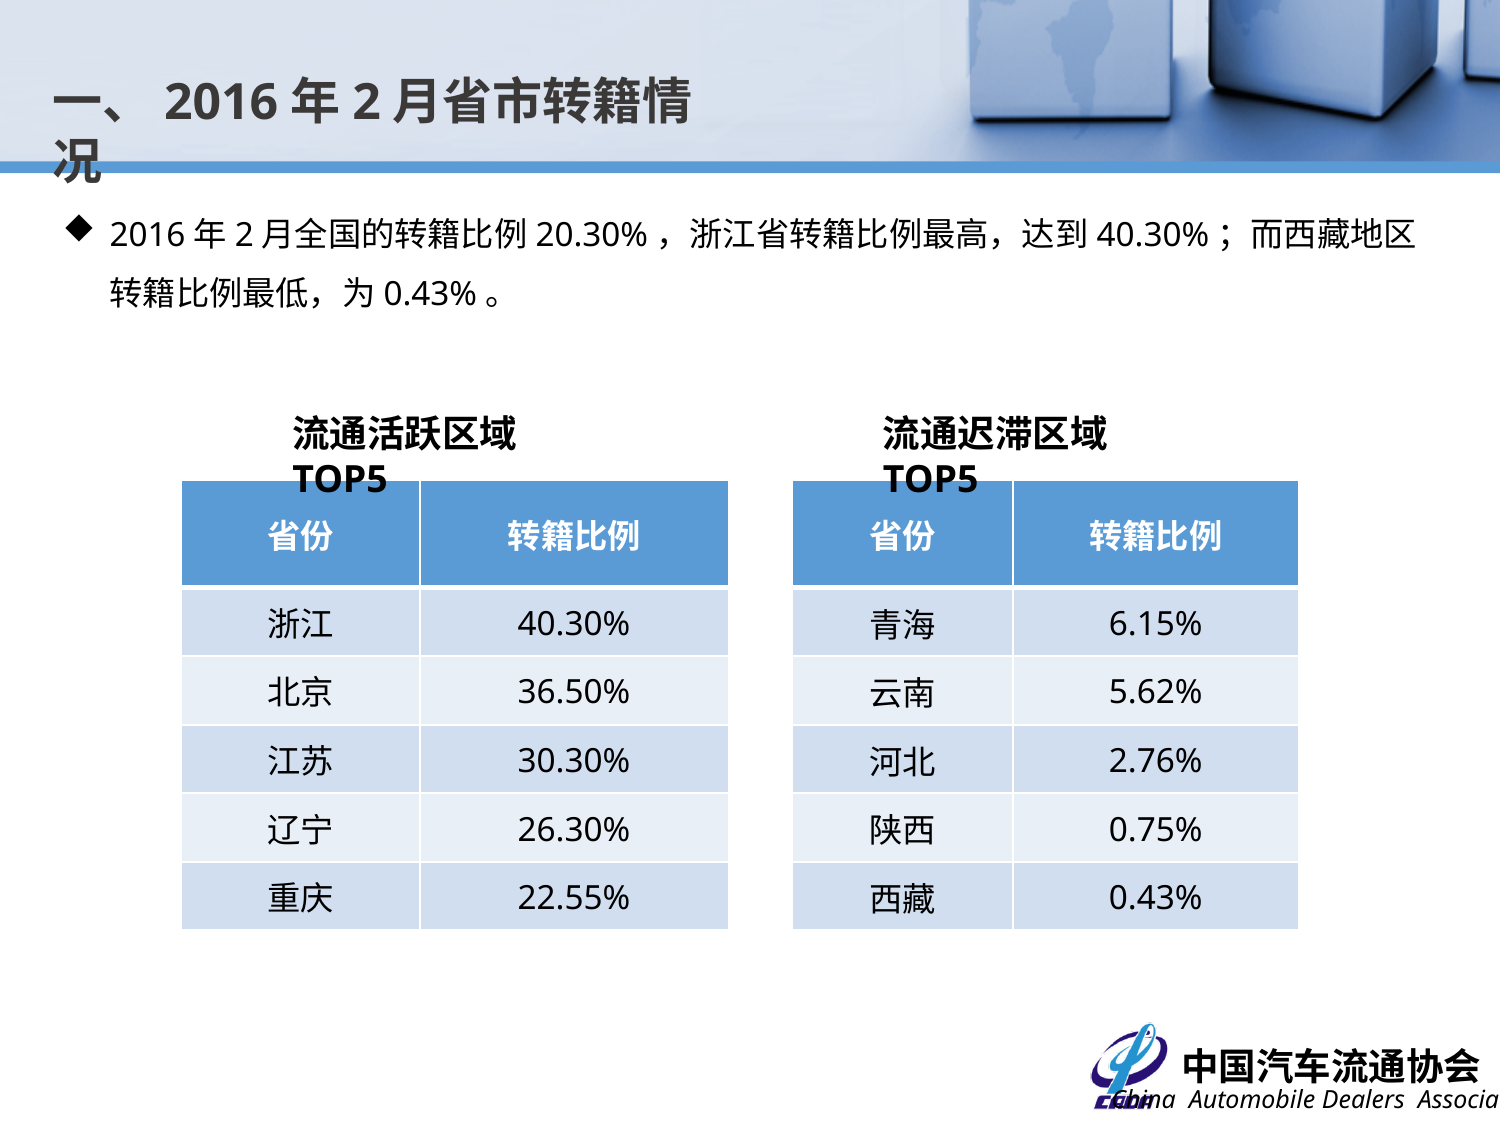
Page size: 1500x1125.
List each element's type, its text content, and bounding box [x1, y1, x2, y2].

table_cell 青海 [793, 590, 1012, 655]
table_header 省份 [793, 481, 1012, 585]
table_header 转籍比例 [1014, 481, 1298, 585]
text_box 流通活跃区域TOP5 [277, 403, 632, 508]
text_box 一、2016年2月省市转籍情况 [37, 62, 750, 198]
table_cell 辽宁 [182, 794, 419, 861]
table_cell 0.75% [1014, 794, 1298, 861]
picture [1164, 1096, 1171, 1106]
table_cell 36.50% [421, 657, 728, 724]
table_cell 陕西 [793, 794, 1012, 861]
table_cell 北京 [182, 657, 419, 724]
table_cell 河北 [793, 726, 1012, 792]
table_header 省份 [182, 481, 419, 585]
picture [0, 0, 1500, 161]
table_cell 西藏 [793, 863, 1012, 929]
table_cell 浙江 [182, 590, 419, 655]
table_cell 0.43% [1014, 863, 1298, 929]
picture [1086, 1018, 1172, 1114]
table_header 转籍比例 [421, 481, 728, 585]
text_box 2016年2月全国的转籍比例20.30%，浙江省转籍比例最高，达到40.30%；而西藏地区转籍比例最低，为0.43%。 [47, 185, 1452, 320]
table_cell 6.15% [1014, 590, 1298, 655]
table_cell 40.30% [421, 590, 728, 655]
table_cell 2.76% [1014, 726, 1298, 792]
table_cell 重庆 [182, 863, 419, 929]
table_cell 江苏 [182, 726, 419, 792]
text_box 流通迟滞区域TOP5 [868, 403, 1223, 508]
table_cell 5.62% [1014, 657, 1298, 724]
table_cell 云南 [793, 657, 1012, 724]
table_cell 22.55% [421, 863, 728, 929]
table_cell 30.30% [421, 726, 728, 792]
table_cell 26.30% [421, 794, 728, 861]
